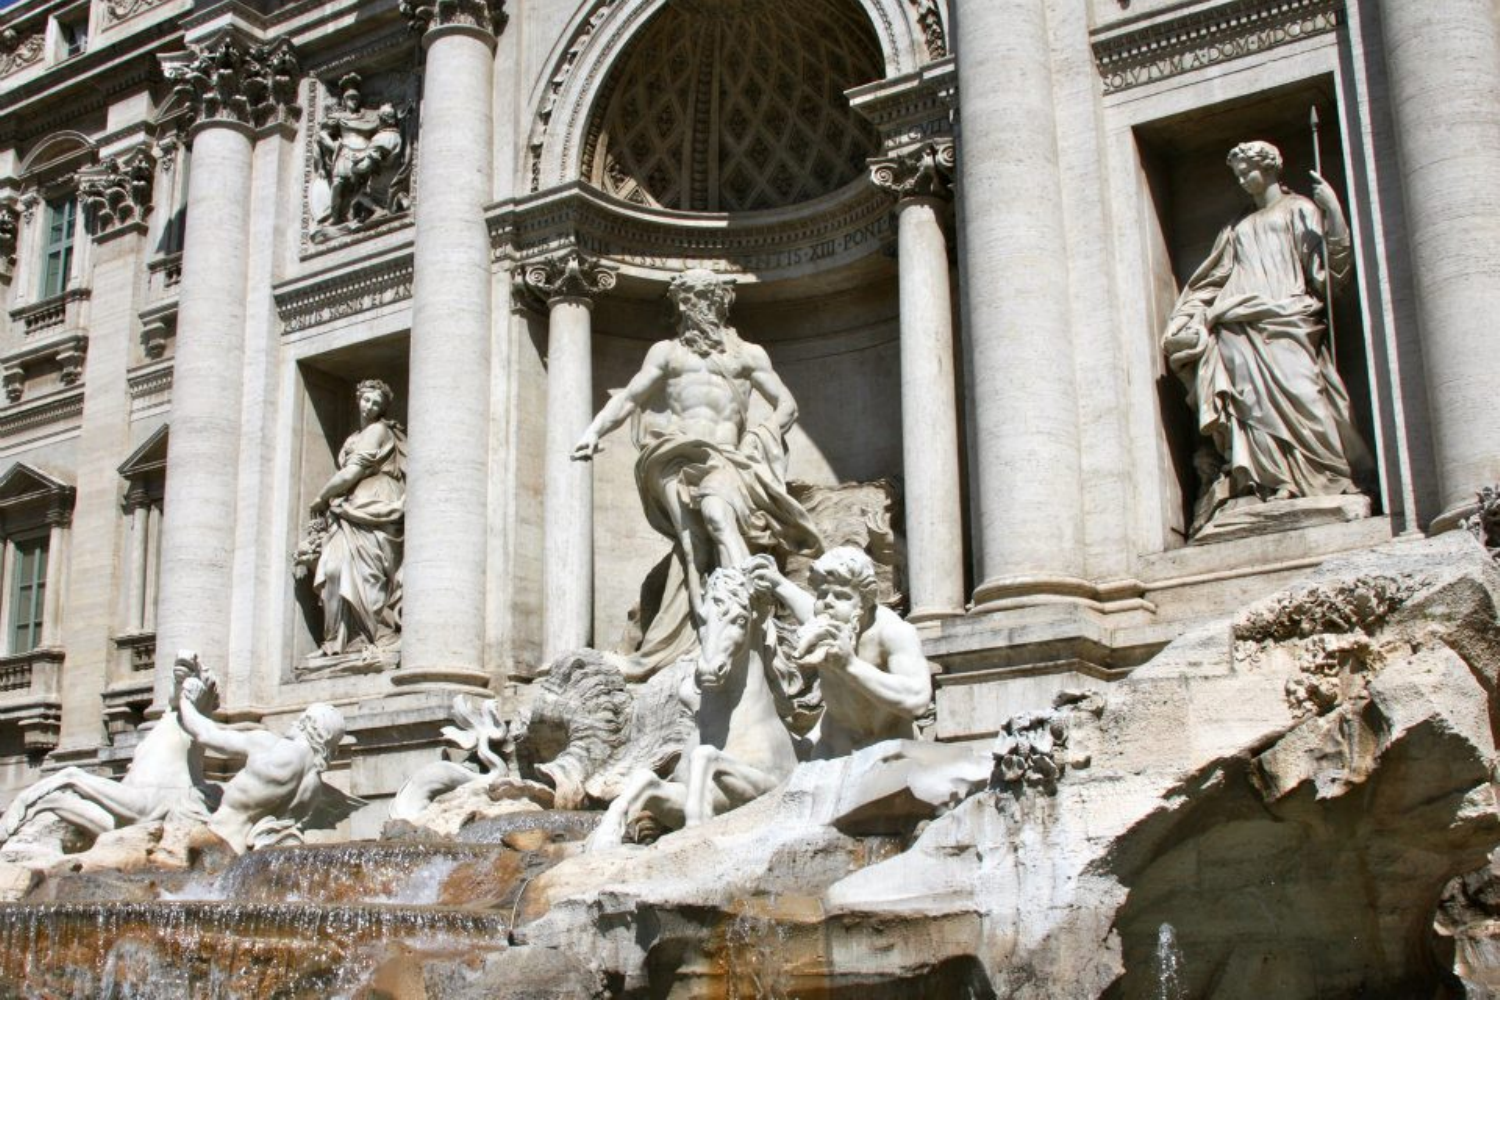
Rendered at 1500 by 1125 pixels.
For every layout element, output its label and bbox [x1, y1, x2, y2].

picture [0, 0, 1500, 1001]
